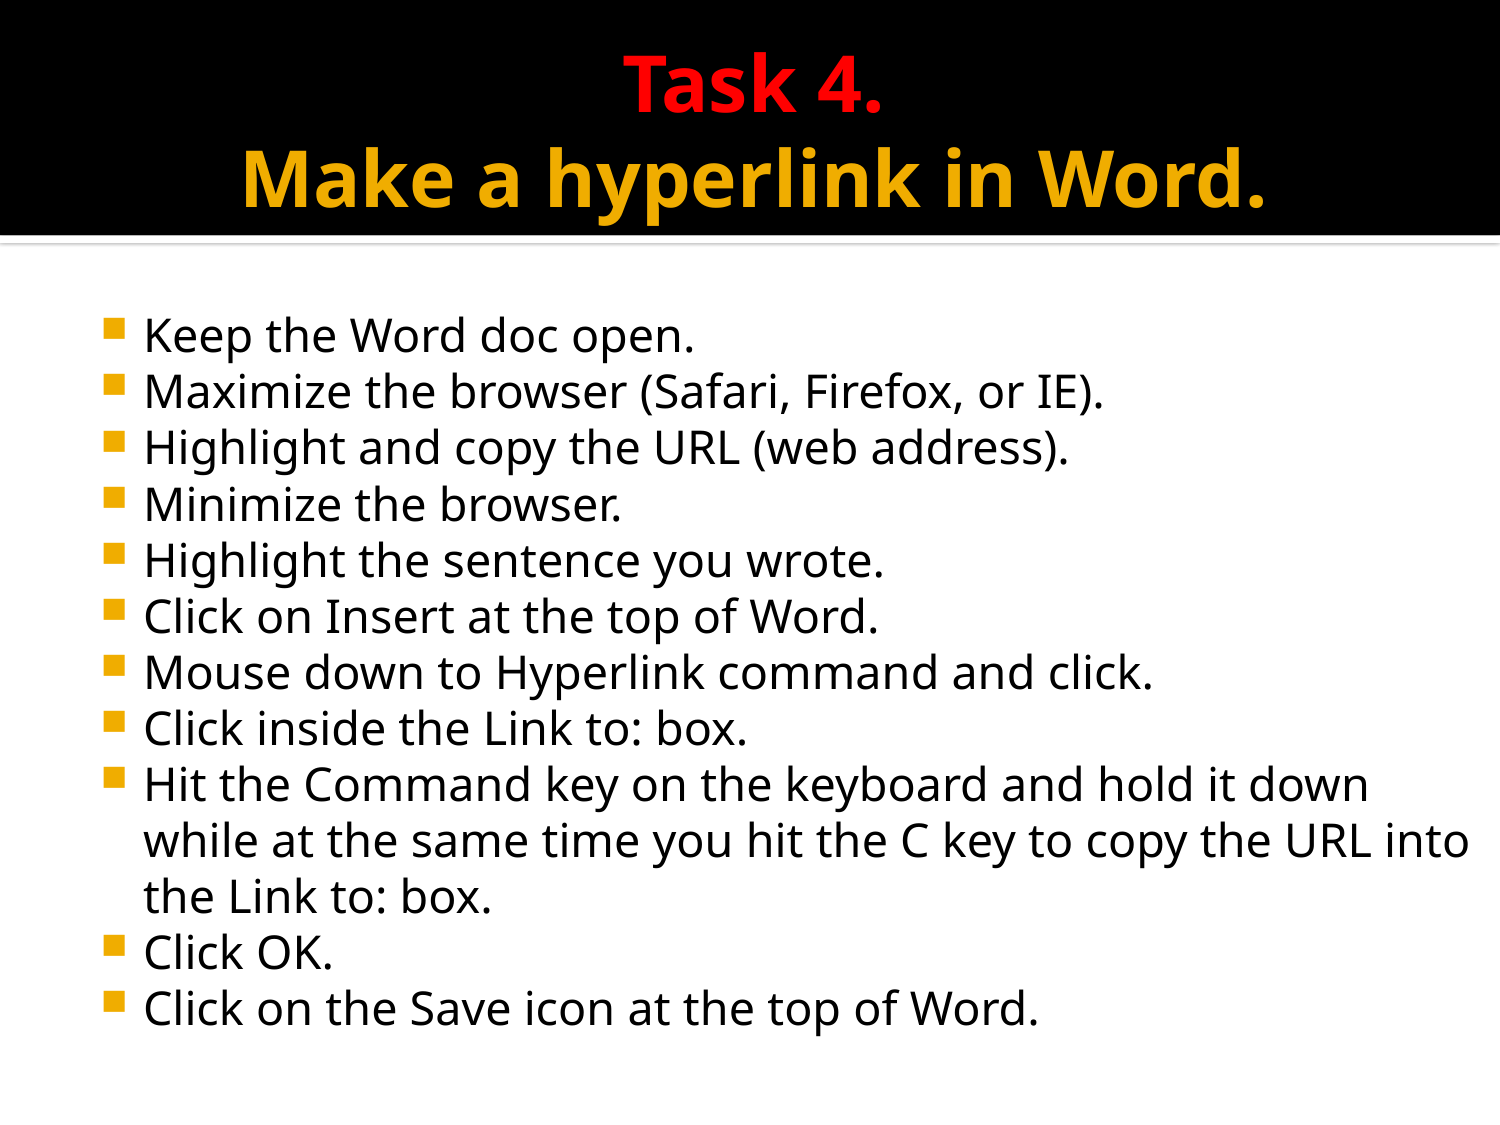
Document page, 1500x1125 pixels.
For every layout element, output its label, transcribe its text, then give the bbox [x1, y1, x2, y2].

list Keep the Word doc open. Maximize the browser (Safari, Firefox, or IE). Highlight and copy the URL (web address). Minimize the browser. Highlight the sentence you wrote. Click on Insert at the top of Word. Mouse down to Hyperlink command and click. Click inside the Link to: box. Hit the Command key on the keyboard and hold it down while at the same time you hit the C key to copy the URL into the Link to: box. Click OK. Click on the Save icon at the top of Word. [75, 291, 1500, 1050]
title Task 4. Make a hyperlink in Word. [75, 25, 1425, 231]
